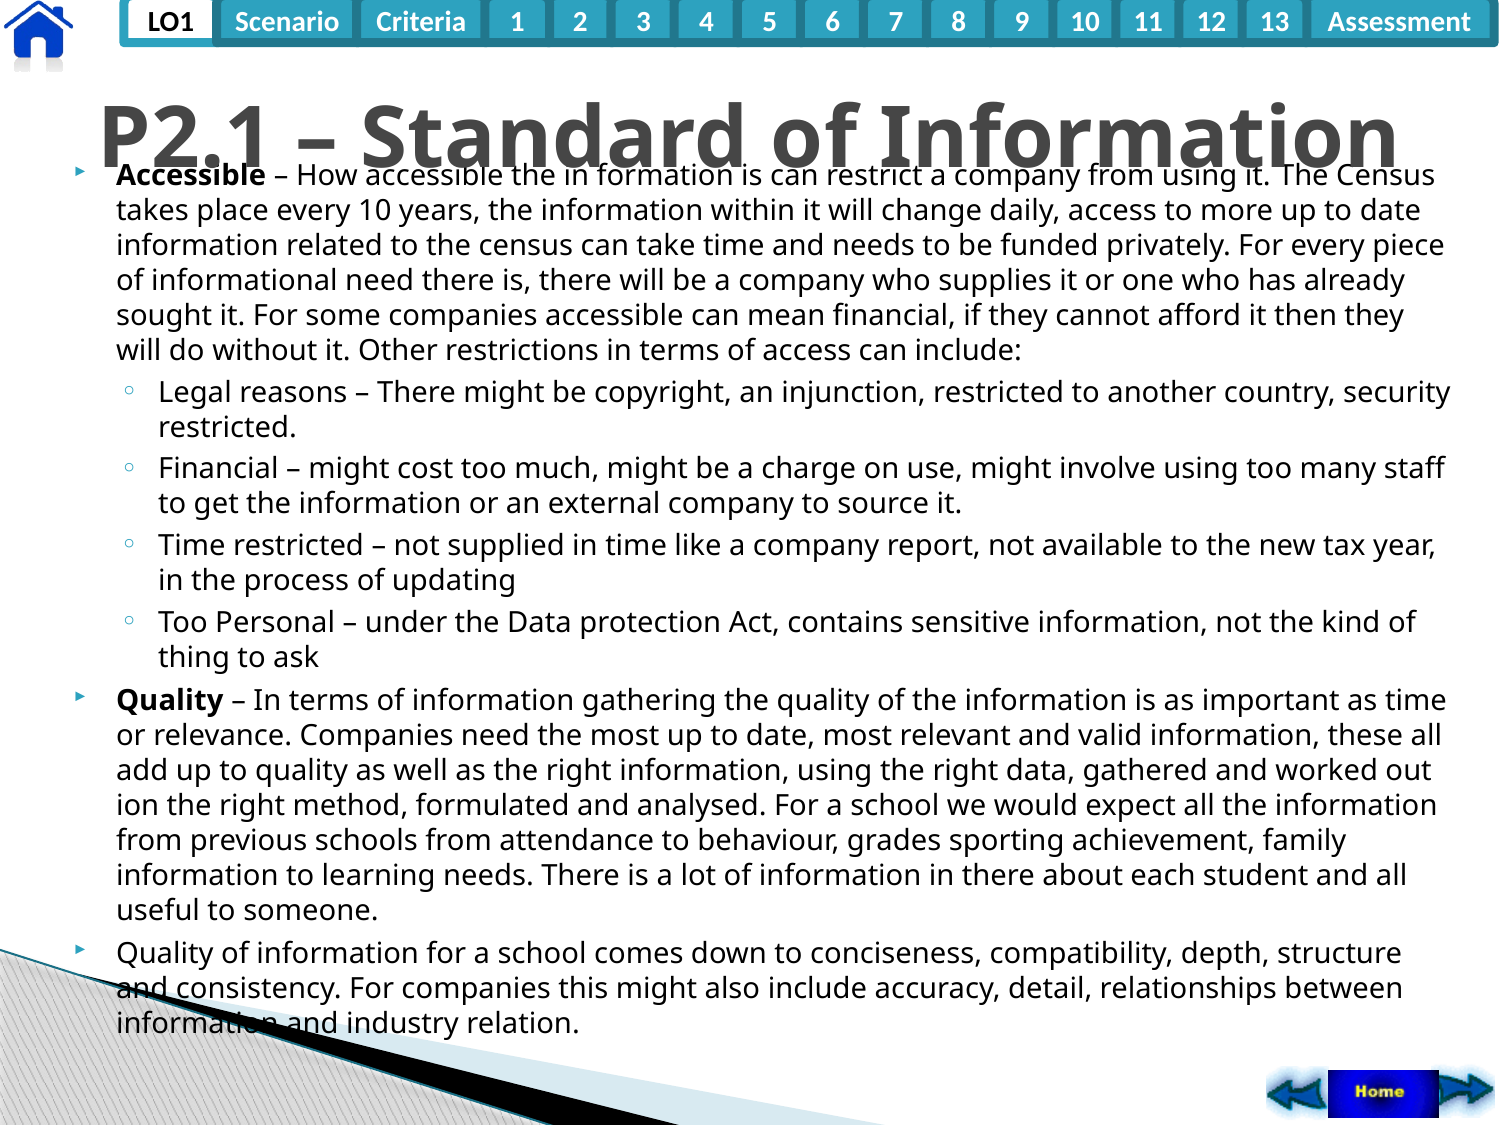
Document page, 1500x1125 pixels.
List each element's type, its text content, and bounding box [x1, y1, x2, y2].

title P2.1 – Standard of Information [75, 45, 1425, 185]
picture [1266, 1055, 1495, 1125]
list Accessible – How accessible the in formation is can restrict a company from using it. The Census takes place every 10 years, the information within it will change daily, access to more up to date information related to the census can take time and needs to be funded privately. For every piece of informational need there is, there will be a company who supplies it or one who has already sought it. For some companies accessible can mean financial, if they cannot afford it then they will do without it. Other restrictions in terms of access can include: Legal reasons – There might be copyright, an injunction, restricted to another country, security restricted. Financial – might cost too much, might be a charge on use, might involve using too many staff to get the information or an external company to source it. Time restricted – not supplied in time like a company report, not available to the new tax year, in the process of updating Too Personal – under the Data protection Act, contains sensitive information, not the kind of thing to ask Quality – In terms of information gathering the quality of the information is as important as time or relevance. Companies need the most up to date, most relevant and valid information, these all add up to quality as well as the right information, using the right data, gathered and worked out ion the right method, formulated and analysed. For a school we would expect all the information from previous schools from attendance to behaviour, grades sporting achievement, family information to learning needs. There is a lot of information in there about each student and all useful to someone. Quality of information for a school comes down to conciseness, compatibility, depth, structure and consistency. For companies this might also include accuracy, detail, relationships between information and industry relation. [41, 149, 1471, 1000]
picture [0, 0, 77, 91]
